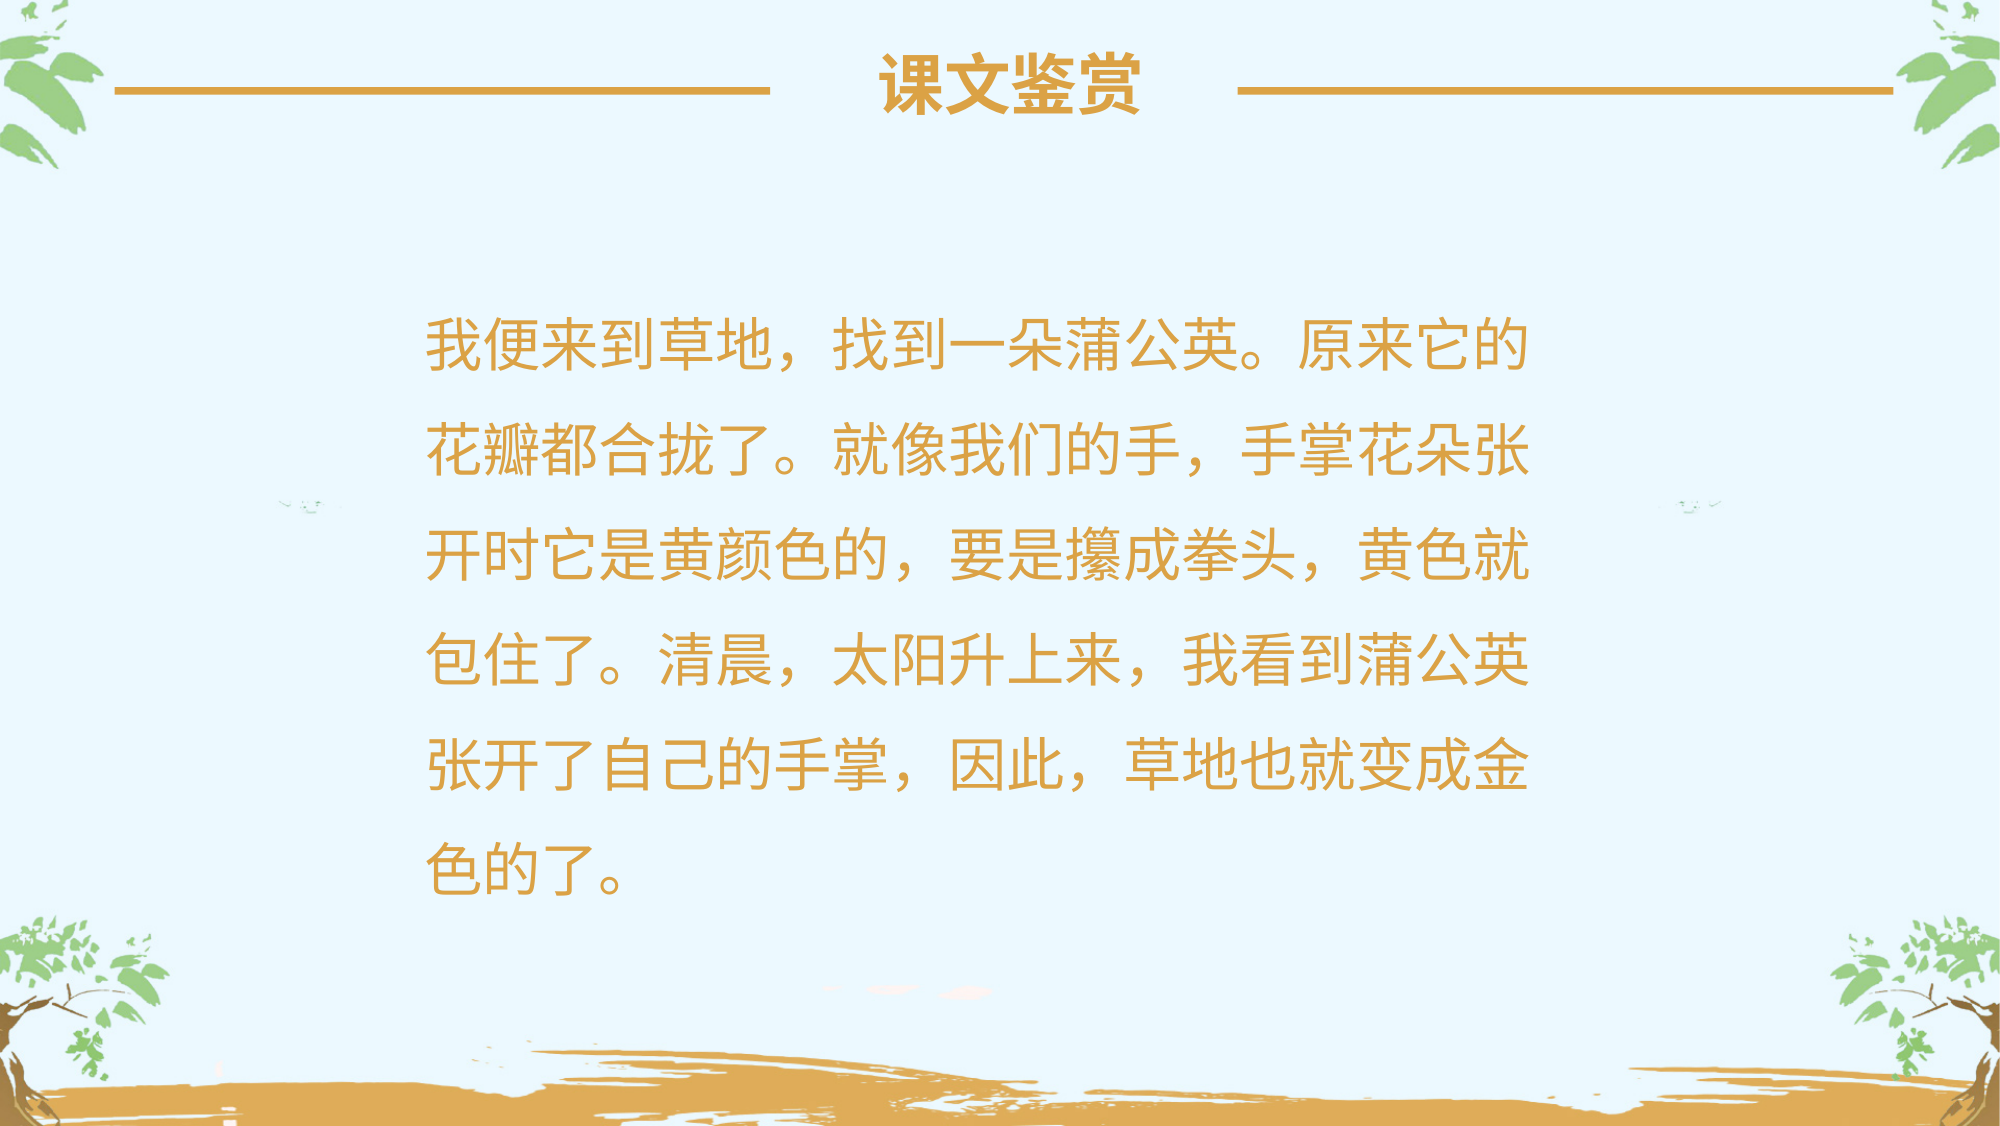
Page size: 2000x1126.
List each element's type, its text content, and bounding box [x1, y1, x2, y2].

picture [0, 0, 2000, 1126]
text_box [114, 41, 1894, 124]
text_box 我便来到草地，找到一朵蒲公英。原来它的花瓣都合拢了。就像我们的手，手掌花朵张开时它是黄颜色的，要是攥成拳头，黄色就包住了。清晨，太阳升上来，我看到蒲公英张开了自己的手掌，因此，草地也就变成金色的了。 [409, 265, 1591, 911]
